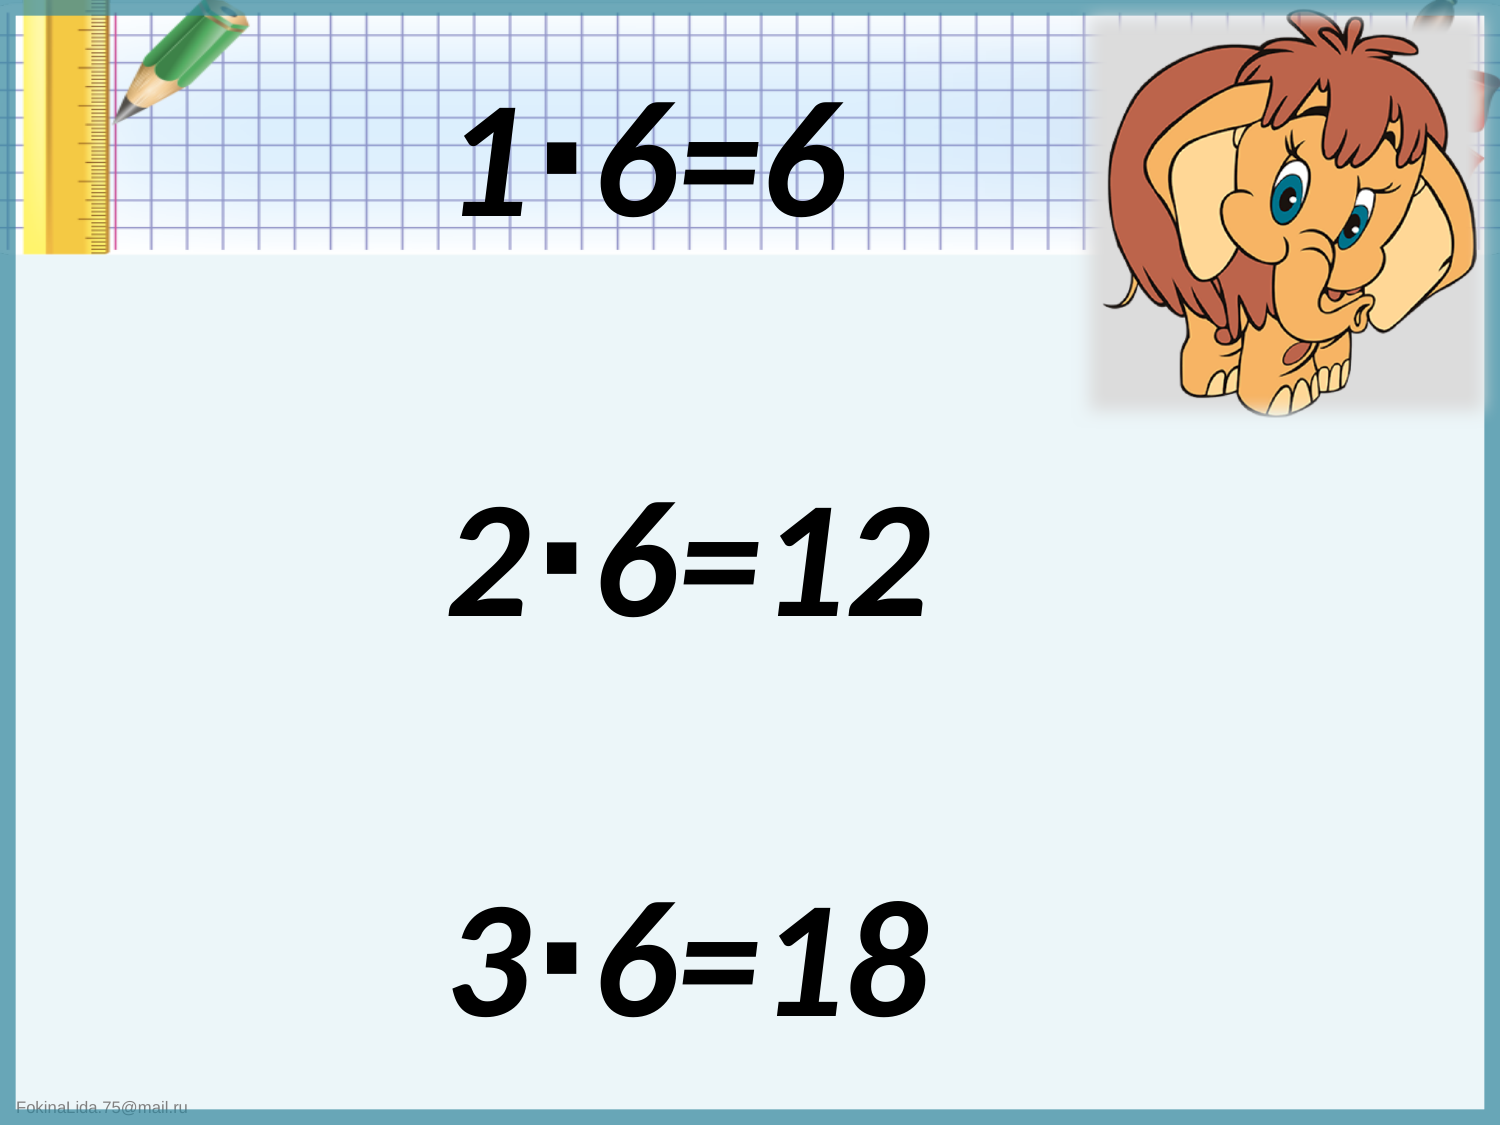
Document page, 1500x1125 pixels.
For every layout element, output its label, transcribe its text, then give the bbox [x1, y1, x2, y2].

text_box 1∙6=6 2∙6=12 3∙6=18 4∙6=24 5∙6=30 [431, 42, 1022, 1125]
picture [16, 0, 1500, 429]
